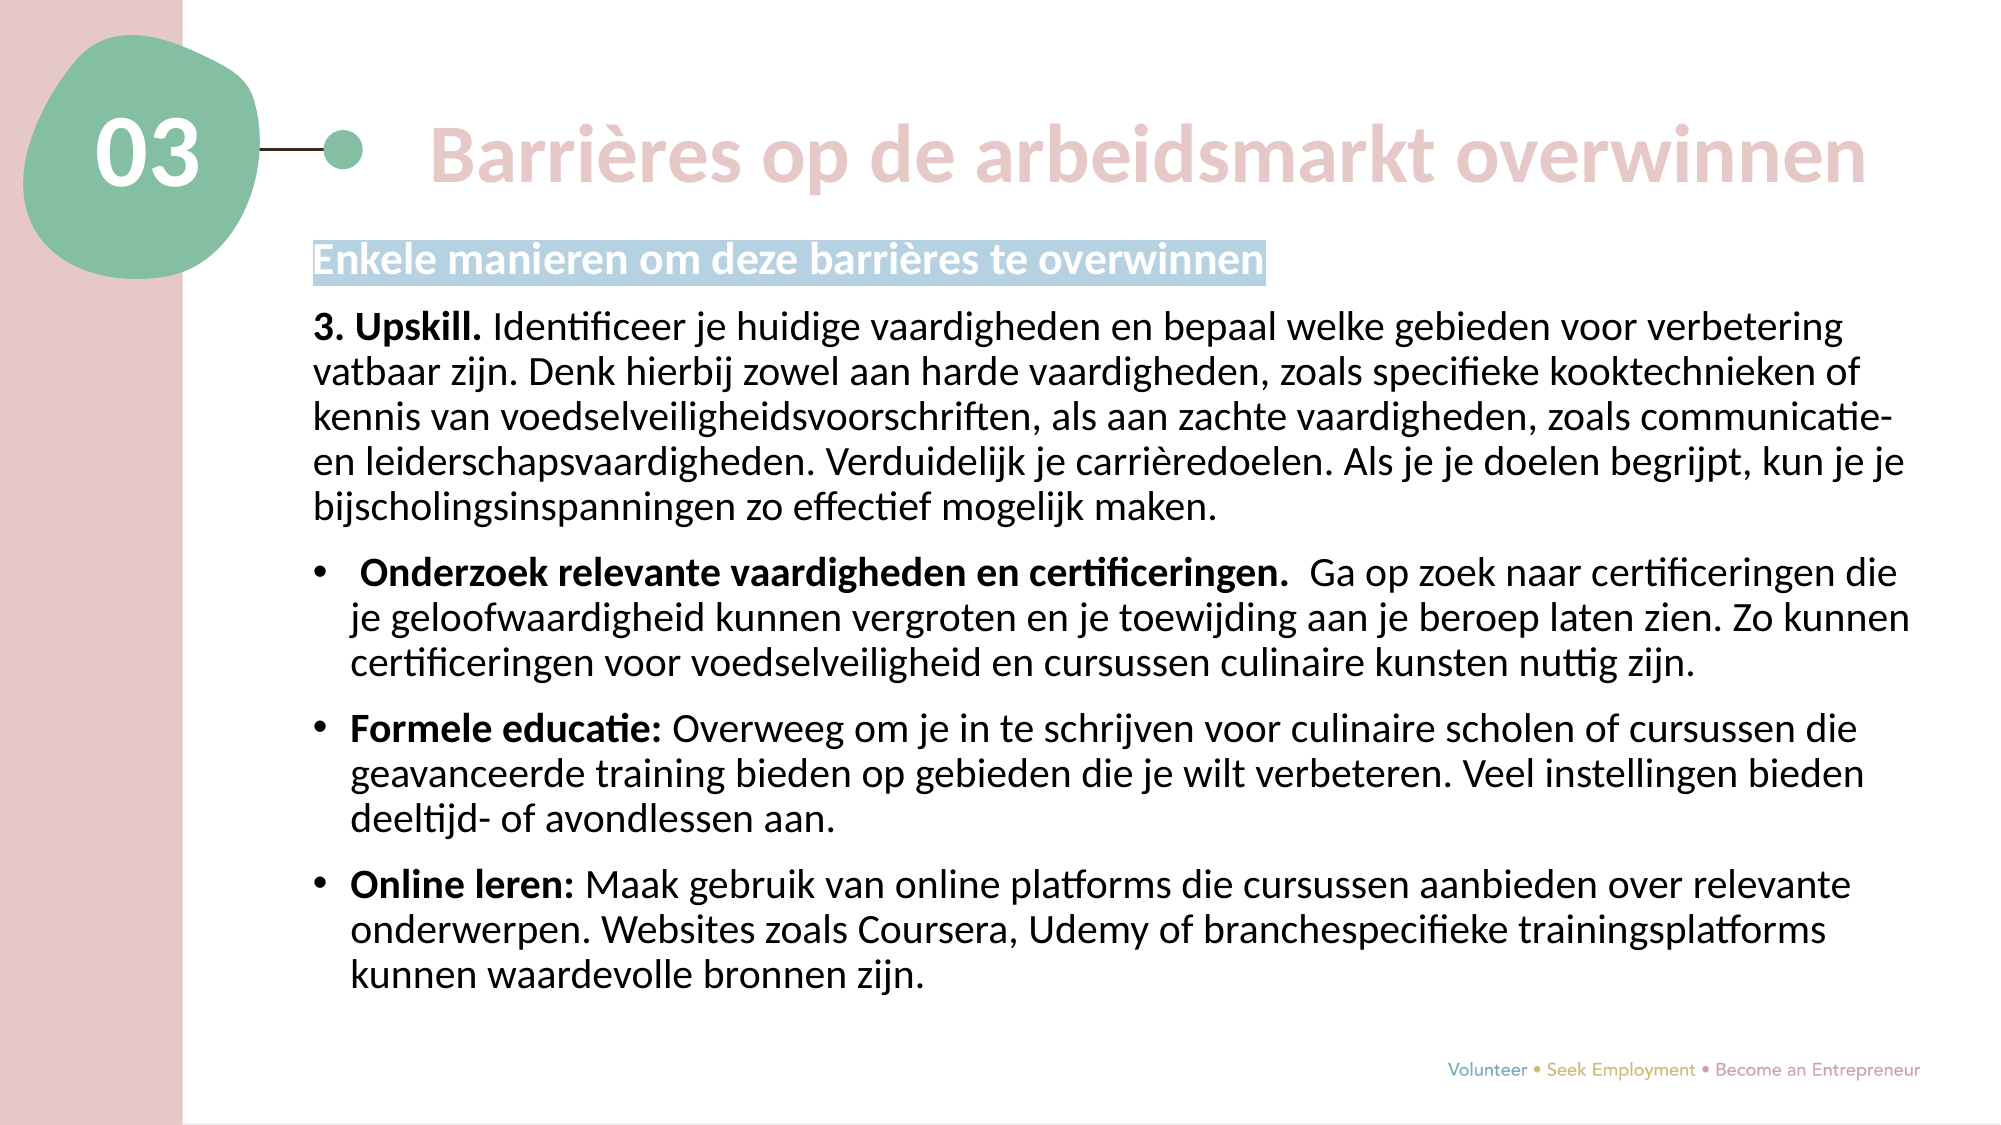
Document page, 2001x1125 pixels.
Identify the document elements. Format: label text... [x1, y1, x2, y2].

text_box 03 [21, 88, 275, 230]
text_box [0, 0, 184, 1125]
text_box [110, 129, 363, 170]
text_box Enkele manieren om deze barrières te overwinnen 3. Upskill. Identificeer je huidige vaardigheden en bepaal welke gebieden voor verbetering vatbaar zijn. Denk hierbij zowel aan harde vaardigheden, zoals specifieke kooktechnieken of kennis van voedselveiligheidsvoorschriften, als aan zachte vaardigheden, zoals communicatie- en leiderschapsvaardigheden. Verduidelijk je carrièredoelen. Als je je doelen begrijpt, kun je je bijscholingsinspanningen zo effectief mogelijk maken. Onderzoek relevante vaardigheden en certificeringen. Ga op zoek naar certificeringen die je geloofwaardigheid kunnen vergroten en je toewijding aan je beroep laten zien. Zo kunnen certificeringen voor voedselveiligheid en cursussen culinaire kunsten nuttig zijn. Formele educatie: Overweeg om je in te schrijven voor culinaire scholen of cursussen die geavanceerde training bieden op gebieden die je wilt verbeteren. Veel instellingen bieden deeltijd- of avondlessen aan. Online leren: Maak gebruik van online platforms die cursussen aanbieden over relevante onderwerpen. Websites zoals Coursera, Udemy of branchespecifieke trainingsplatforms kunnen waardevolle bronnen zijn. [298, 227, 1944, 432]
text_box [34, 230, 234, 280]
text_box Barrières op de arbeidsmarkt overwinnen [414, 108, 1889, 215]
picture [1418, 1046, 1971, 1103]
text_box [55, 35, 249, 88]
